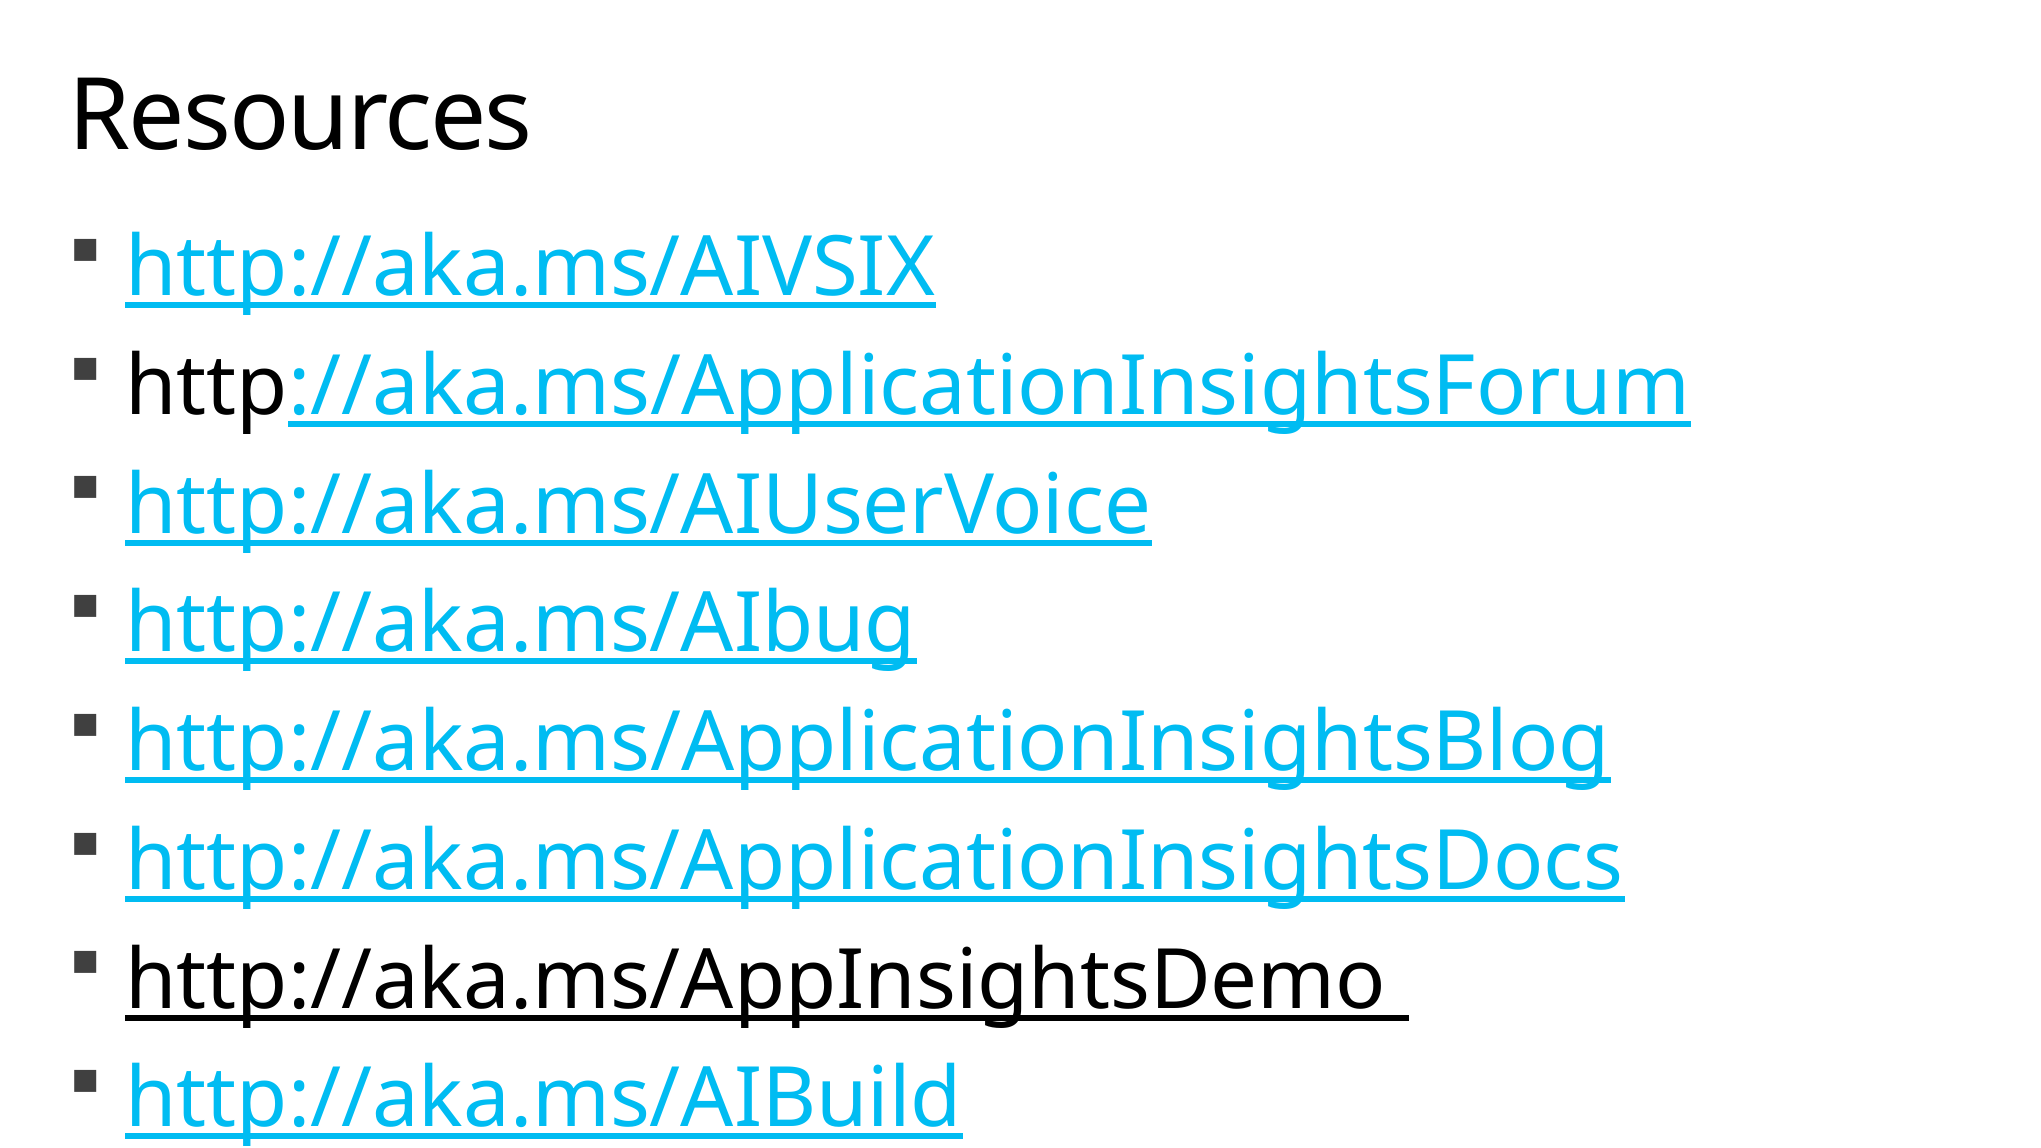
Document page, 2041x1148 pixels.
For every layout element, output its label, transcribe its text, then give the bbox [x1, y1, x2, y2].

list http://aka.ms/AIVSIX http://aka.ms/ApplicationInsightsForum http://aka.ms/AIUserVoice http://aka.ms/AIbug http://aka.ms/ApplicationInsightsBlog http://aka.ms/ApplicationInsightsDocs http://aka.ms/AppInsightsDemo http://aka.ms/AIBuild [45, 199, 1996, 1148]
title Resources [45, 48, 1996, 199]
